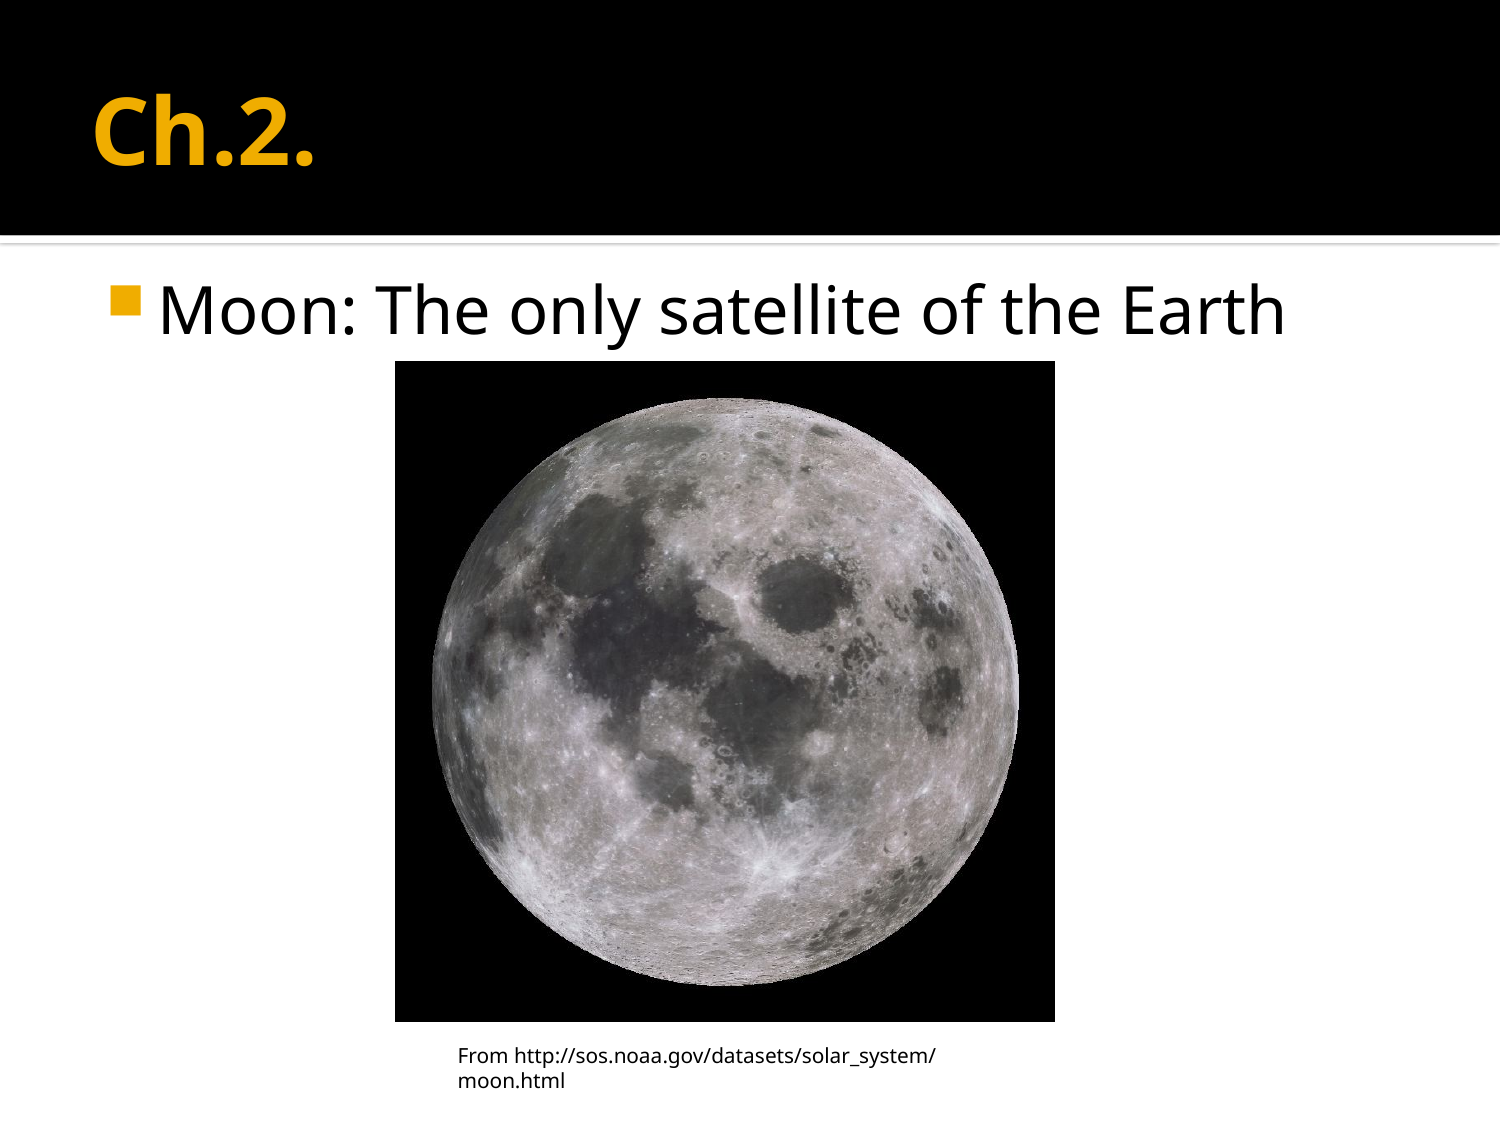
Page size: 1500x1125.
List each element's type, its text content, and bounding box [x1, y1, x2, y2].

text_box From http://sos.noaa.gov/datasets/solar_system/moon.html [442, 1034, 1046, 1100]
picture [395, 361, 1055, 1022]
title Ch.2. [75, 25, 1425, 231]
list Moon: The only satellite of the Earth [76, 252, 1427, 1012]
